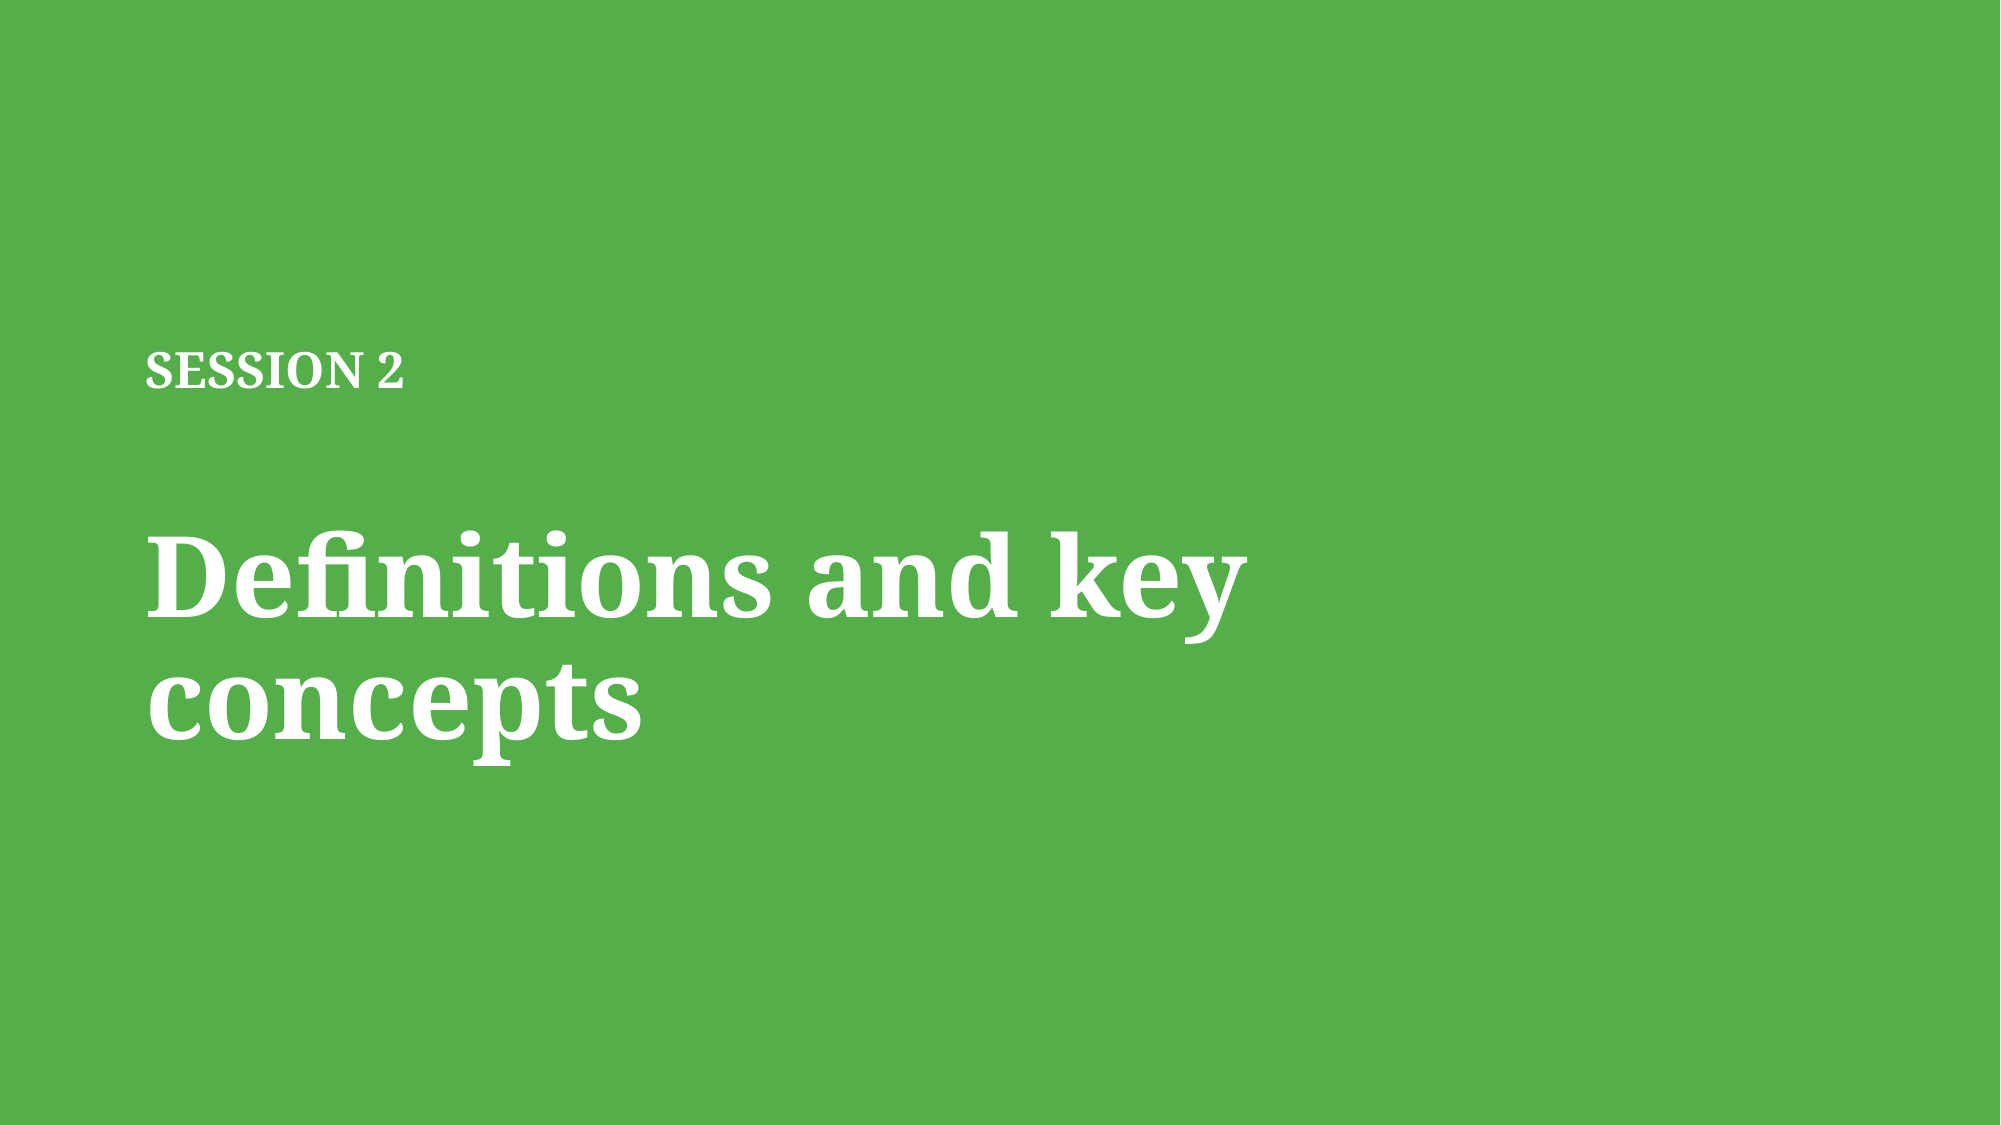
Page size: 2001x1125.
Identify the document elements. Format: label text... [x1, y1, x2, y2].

title SESSION 2 Definitions and key concepts [130, 508, 1779, 601]
